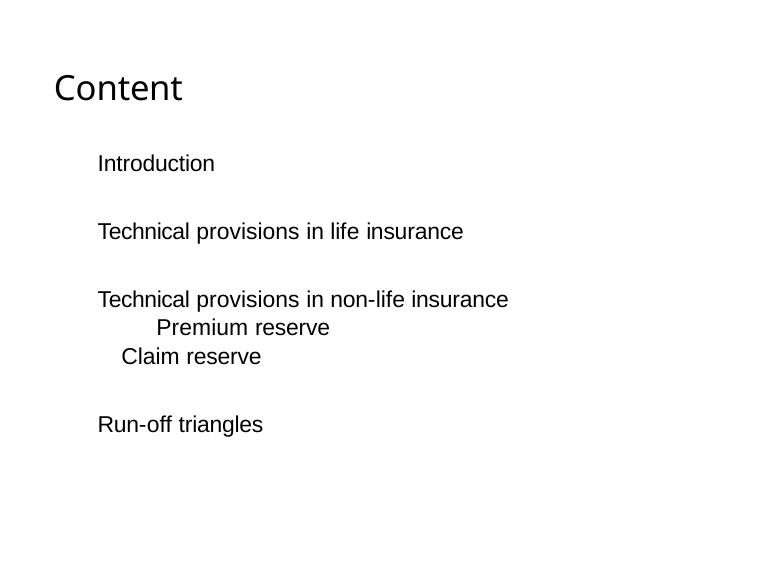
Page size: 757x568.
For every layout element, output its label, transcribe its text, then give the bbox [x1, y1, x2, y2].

text_box Introduction Technical provisions in life insurance Technical provisions in non-life insurance Premium reserve Claim reserve Run-off triangles [62, 146, 512, 438]
title Content [51, 36, 705, 134]
